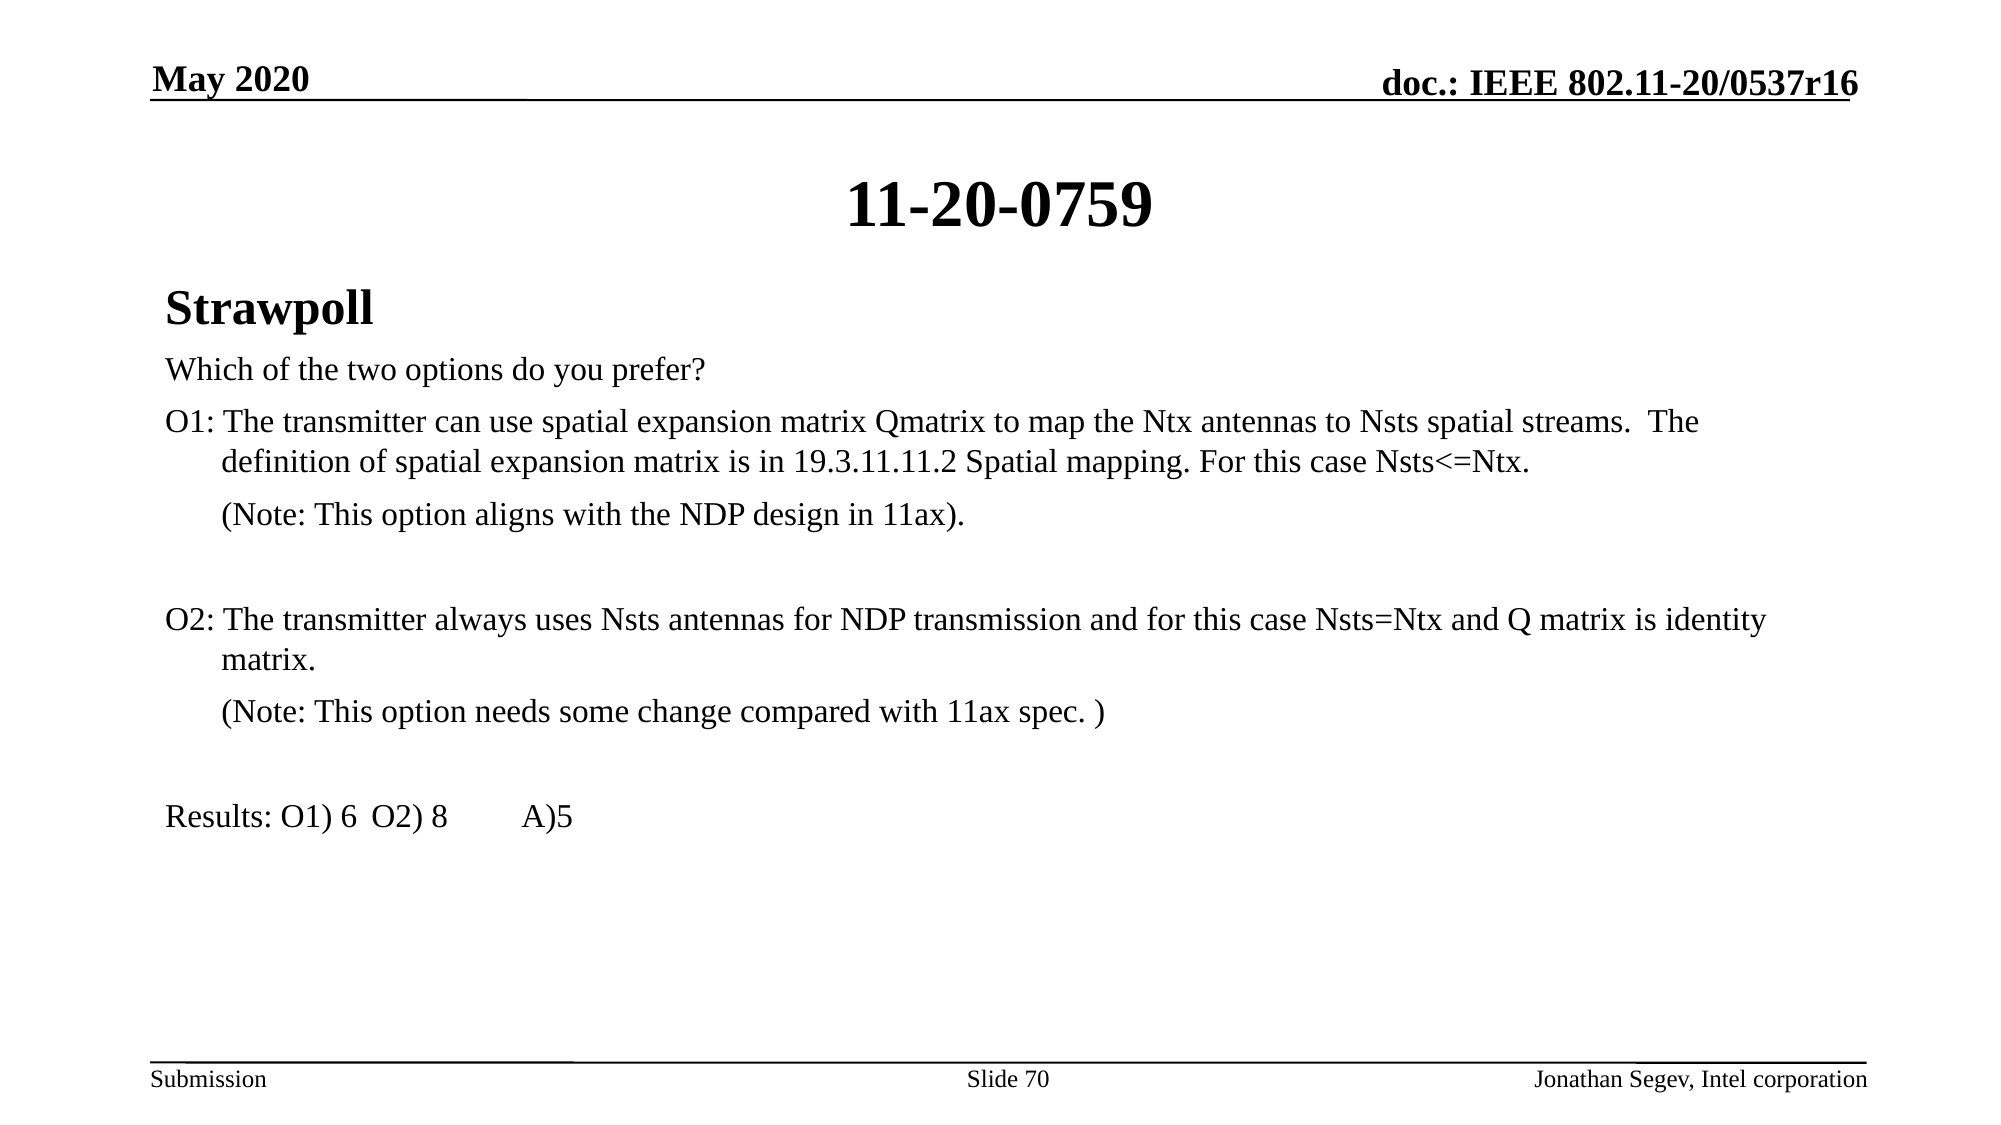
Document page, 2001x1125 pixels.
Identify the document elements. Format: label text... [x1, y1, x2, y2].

list Strawpoll Which of the two options do you prefer? O1: The transmitter can use spatial expansion matrix Qmatrix to map the Ntx antennas to Nsts spatial streams. The definition of spatial expansion matrix is in 19.3.11.11.2 Spatial mapping. For this case Nsts<=Ntx. (Note: This option aligns with the NDP design in 11ax). O2: The transmitter always uses Nsts antennas for NDP transmission and for this case Nsts=Ntx and Q matrix is identity matrix. (Note: This option needs some change compared with 11ax spec. ) Results: O1) 6 O2) 8 A)5 [149, 266, 1850, 1000]
slide_number Slide 70 [950, 1061, 1067, 1123]
footer Jonathan Segev, Intel corporation [1171, 1061, 1869, 1093]
title 11-20-0759 [149, 112, 1850, 266]
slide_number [152, 54, 563, 100]
